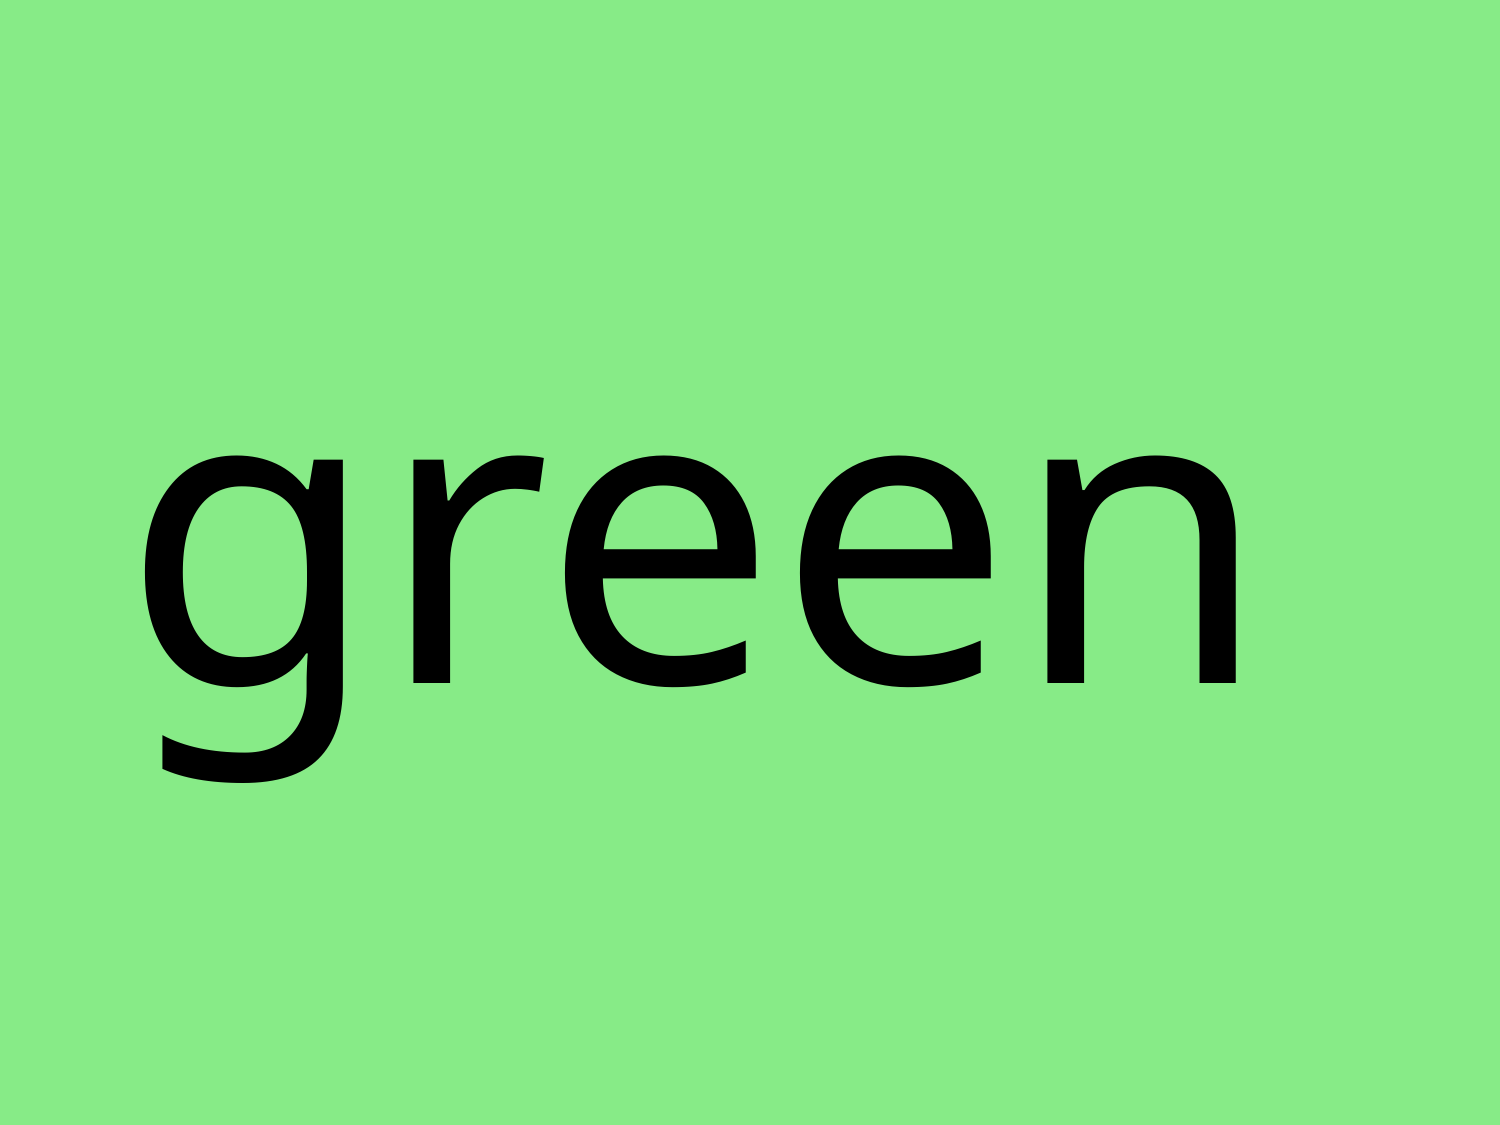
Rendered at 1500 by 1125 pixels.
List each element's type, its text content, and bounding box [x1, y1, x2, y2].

text_box green [41, 259, 1459, 775]
